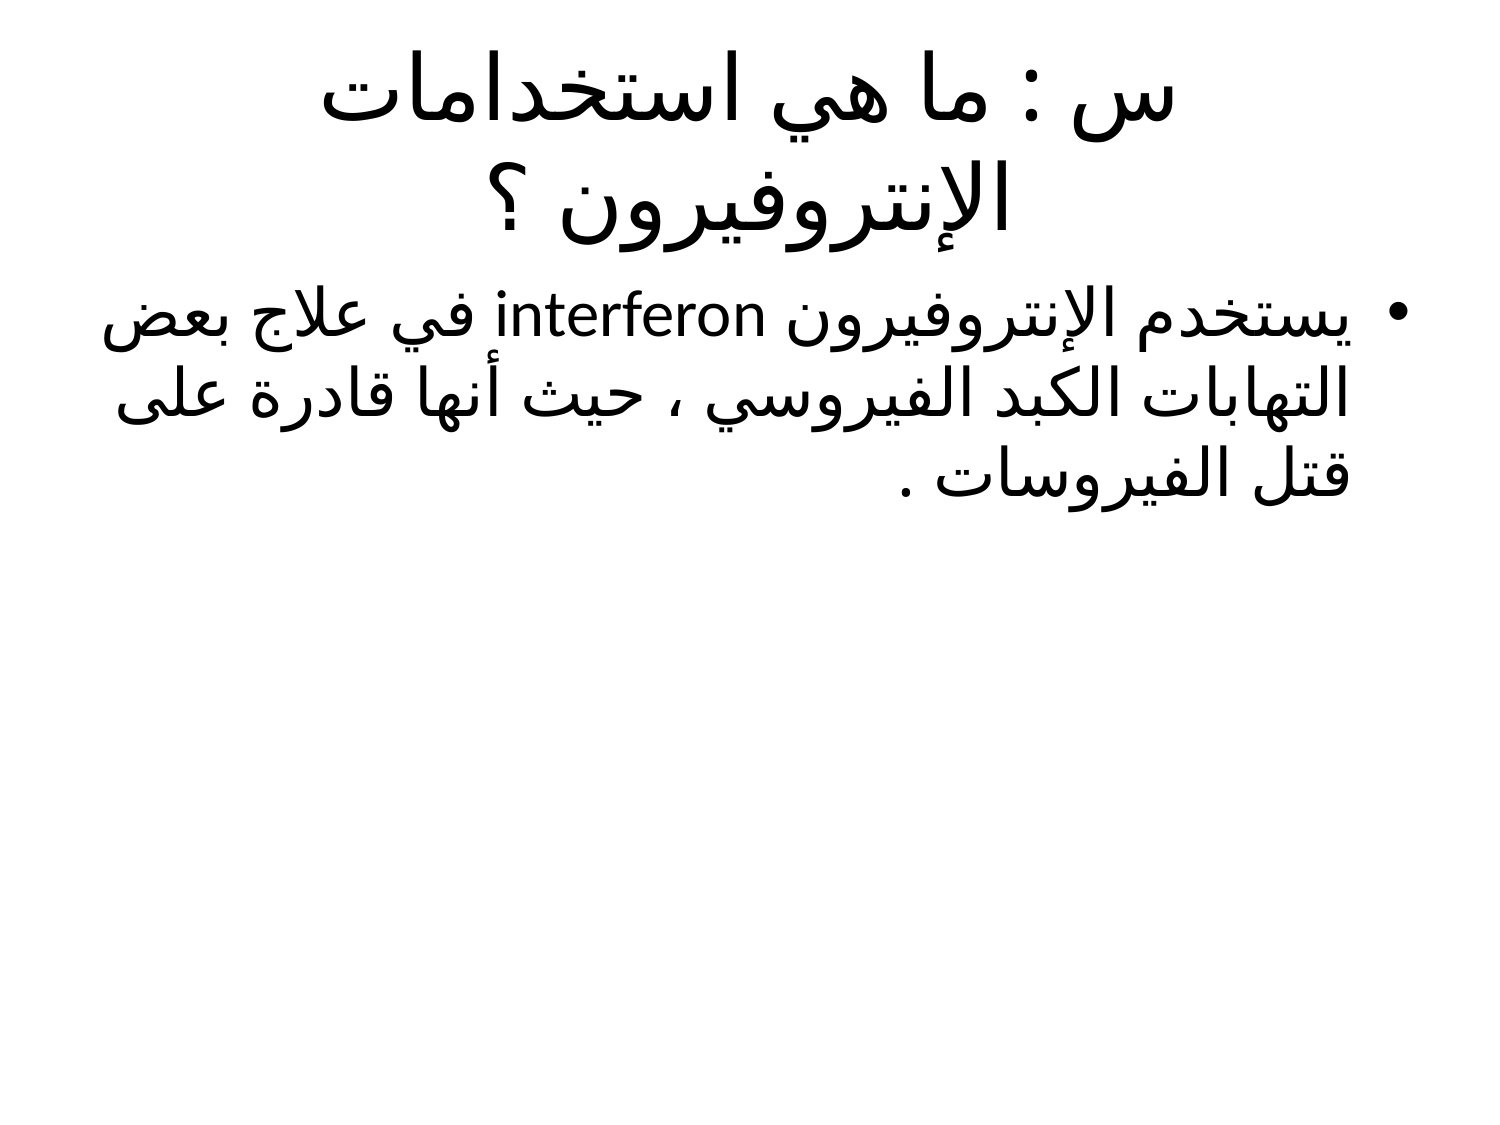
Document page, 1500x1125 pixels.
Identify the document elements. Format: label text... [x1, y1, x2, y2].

title س : ما هي استخدامات الإنتروفيرون ؟ [75, 45, 1425, 233]
list يستخدم الإنتروفيرون interferon في علاج بعض التهابات الكبد الفيروسي ، حيث أنها قادرة على قتل الفيروسات . [75, 262, 1425, 1005]
